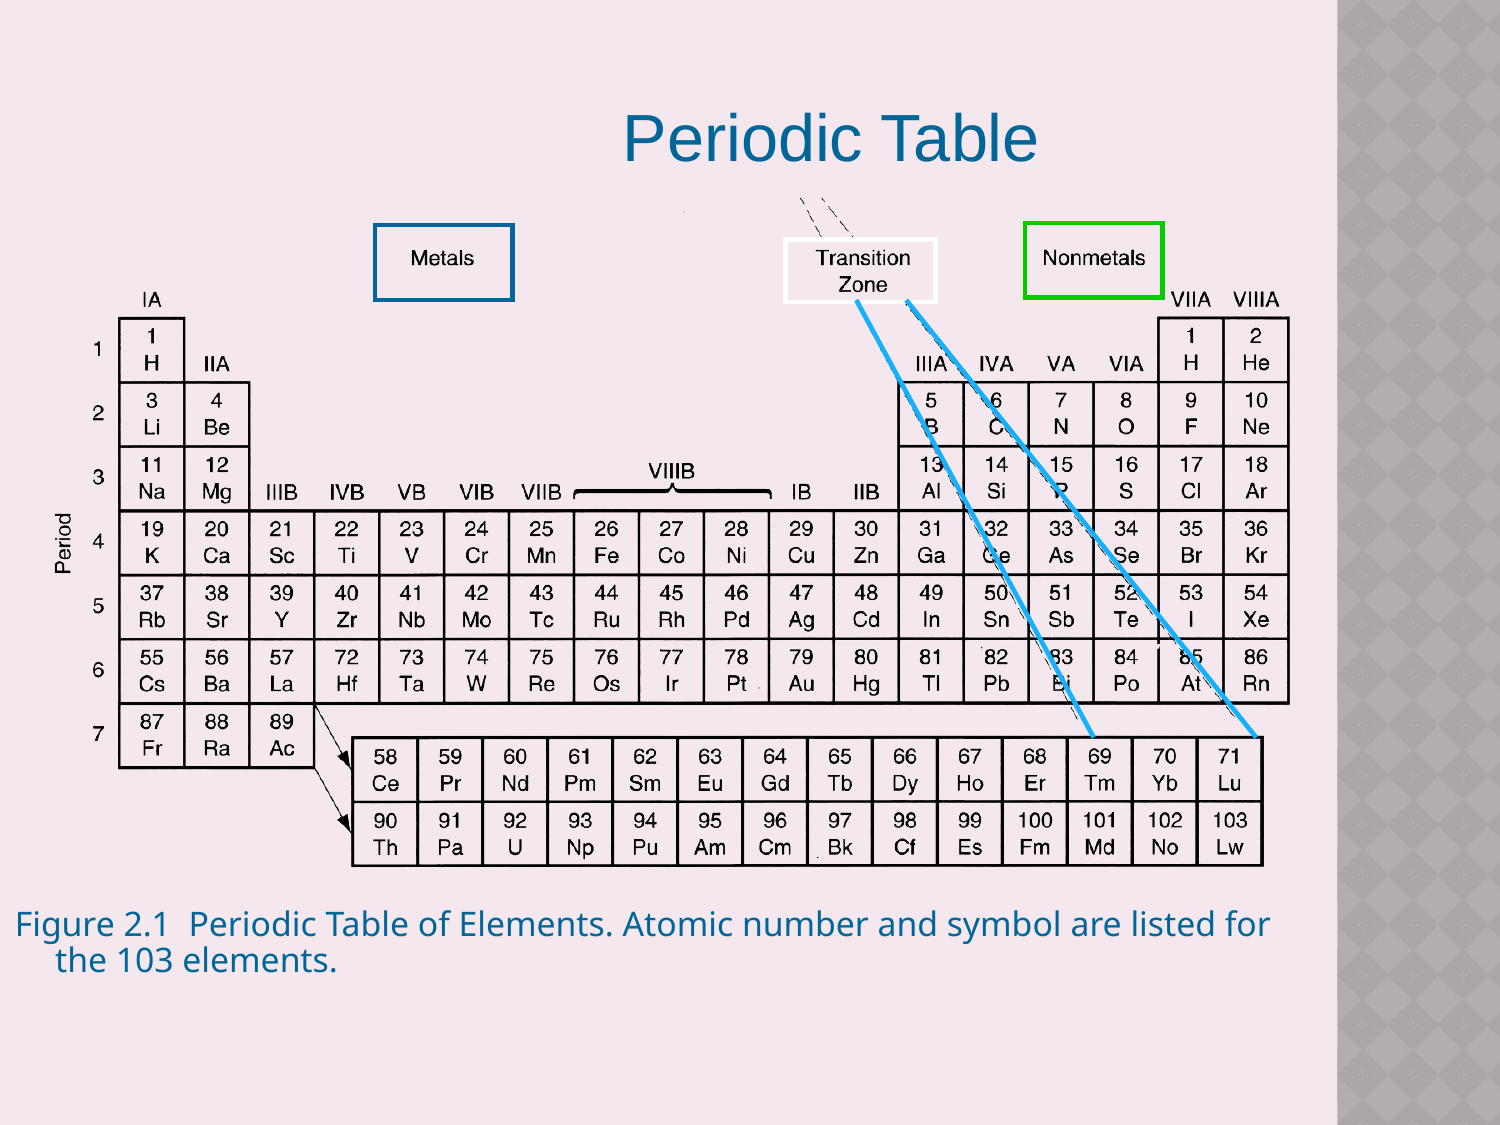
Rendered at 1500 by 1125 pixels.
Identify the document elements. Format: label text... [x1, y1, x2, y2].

list Figure 2.1 Periodic Table of Elements. Atomic number and symbol are listed for the 103 elements. [0, 900, 1313, 988]
text_box Periodic Table [324, 87, 1338, 183]
text_box [324, 74, 1375, 150]
picture [49, 189, 1301, 882]
